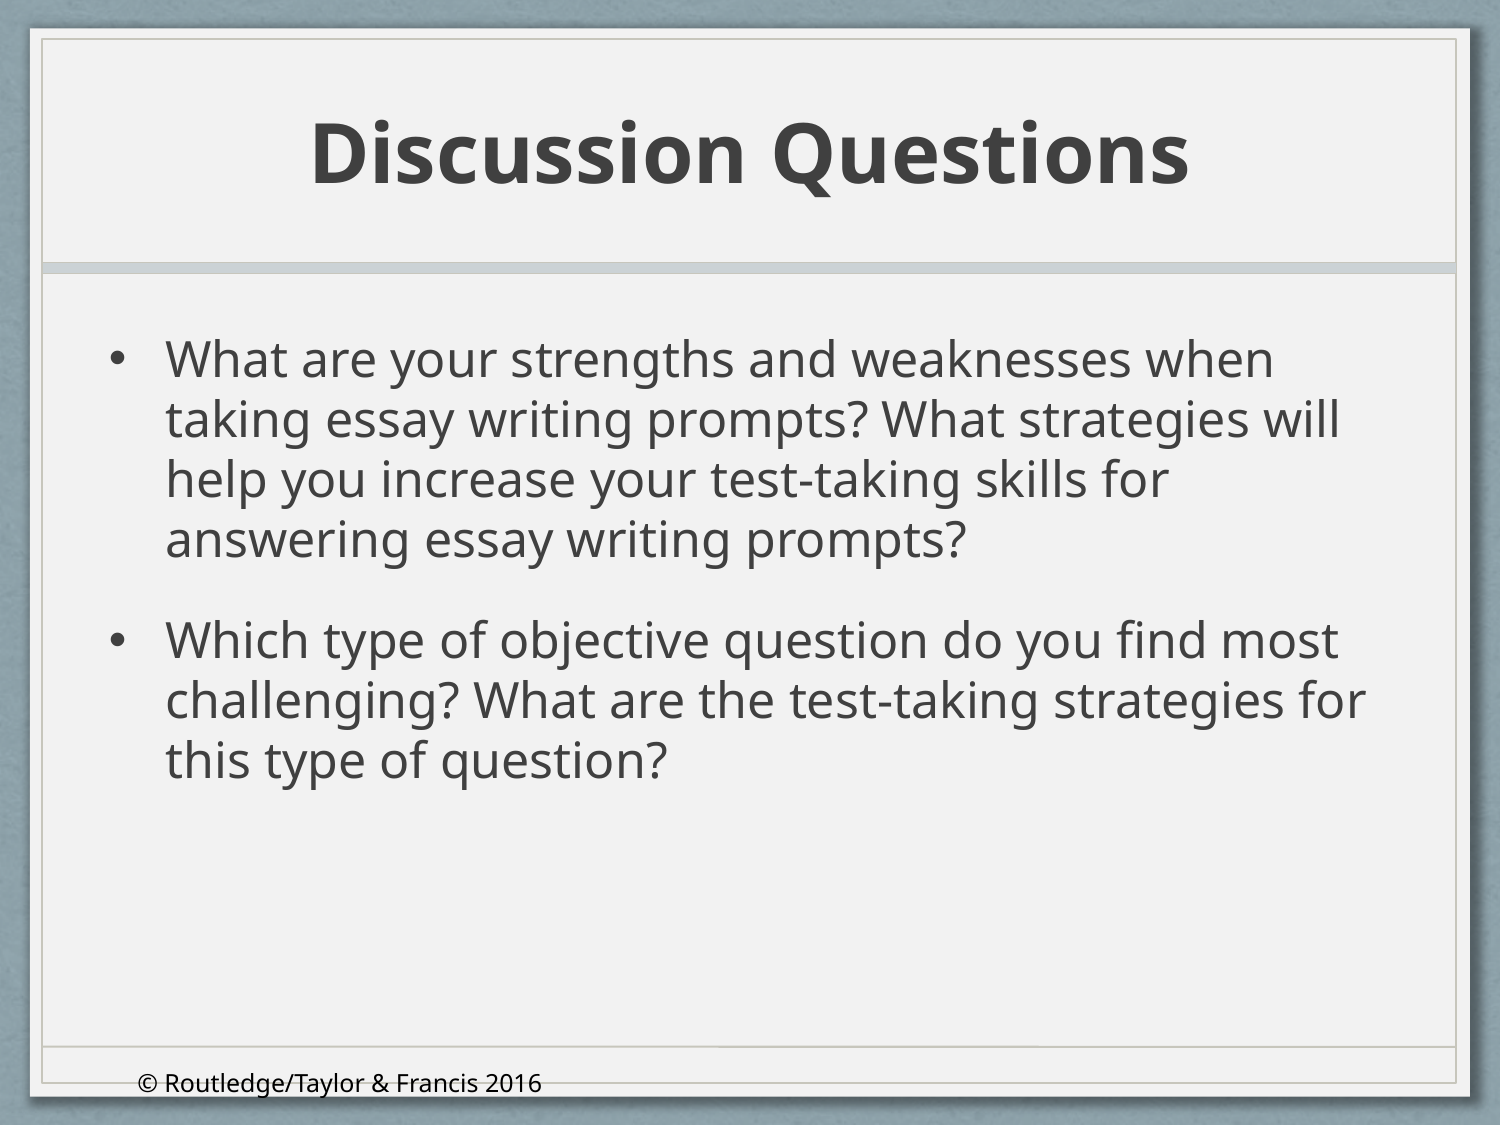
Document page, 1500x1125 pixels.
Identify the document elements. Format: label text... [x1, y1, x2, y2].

title Discussion Questions [147, 39, 1353, 261]
text_box © Routledge/Taylor & Francis 2016 [34, 1052, 558, 1113]
list What are your strengths and weaknesses when taking essay writing prompts? What strategies will help you increase your test-taking skills for answering essay writing prompts? Which type of objective question do you find most challenging? What are the test-taking strategies for this type of question? [93, 319, 1412, 996]
